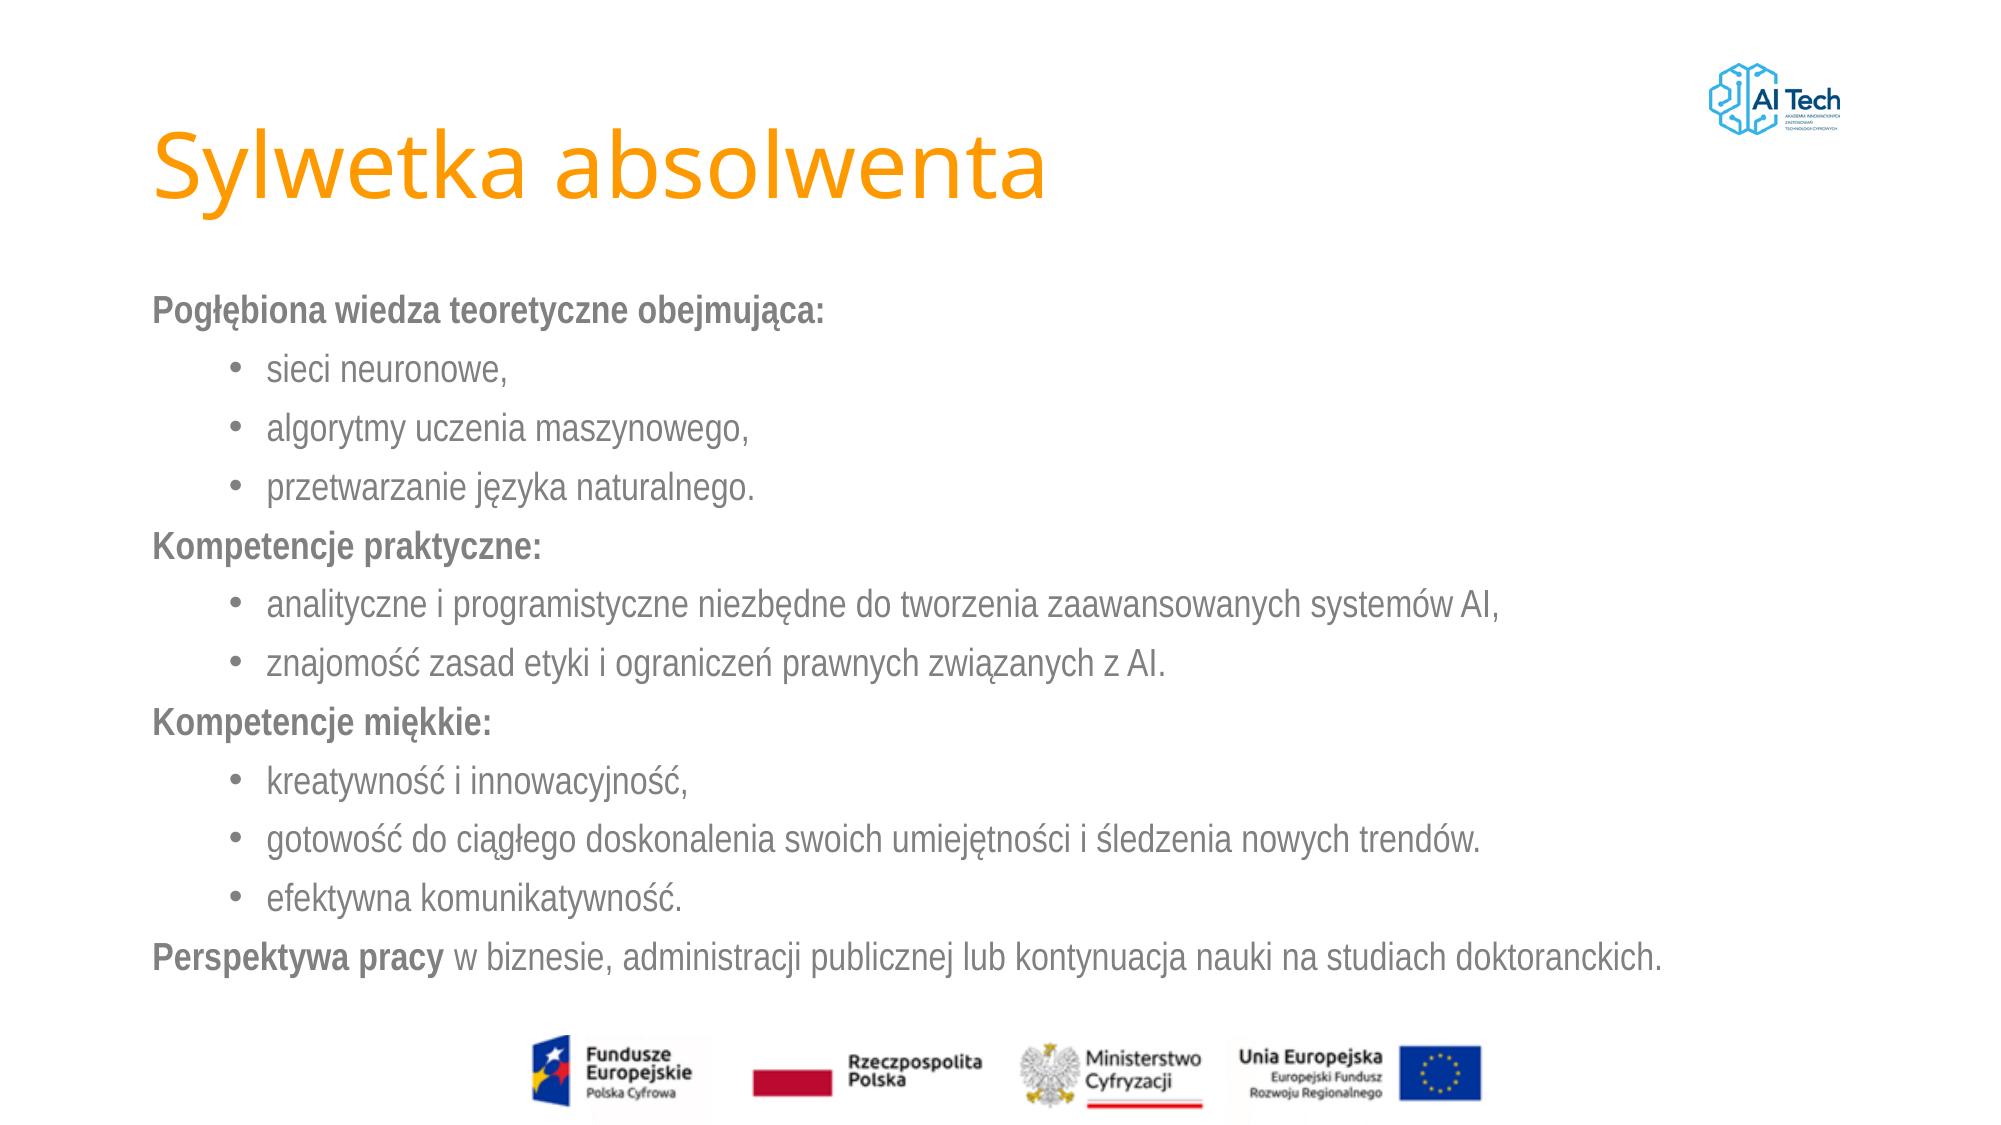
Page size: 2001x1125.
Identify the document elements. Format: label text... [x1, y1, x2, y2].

title Sylwetka absolwenta [137, 59, 1863, 277]
picture [499, 1035, 1501, 1125]
list Pogłębiona wiedza teoretyczne obejmująca: sieci neuronowe, algorytmy uczenia maszynowego, przetwarzanie języka naturalnego. Kompetencje praktyczne: analityczne i programistyczne niezbędne do tworzenia zaawansowanych systemów AI, znajomość zasad etyki i ograniczeń prawnych związanych z AI. Kompetencje miękkie: kreatywność i innowacyjność, gotowość do ciągłego doskonalenia swoich umiejętności i śledzenia nowych trendów. efektywna komunikatywność. Perspektywa pracy w biznesie, administracji publicznej lub kontynuacja nauki na studiach doktoranckich. [137, 277, 1863, 992]
